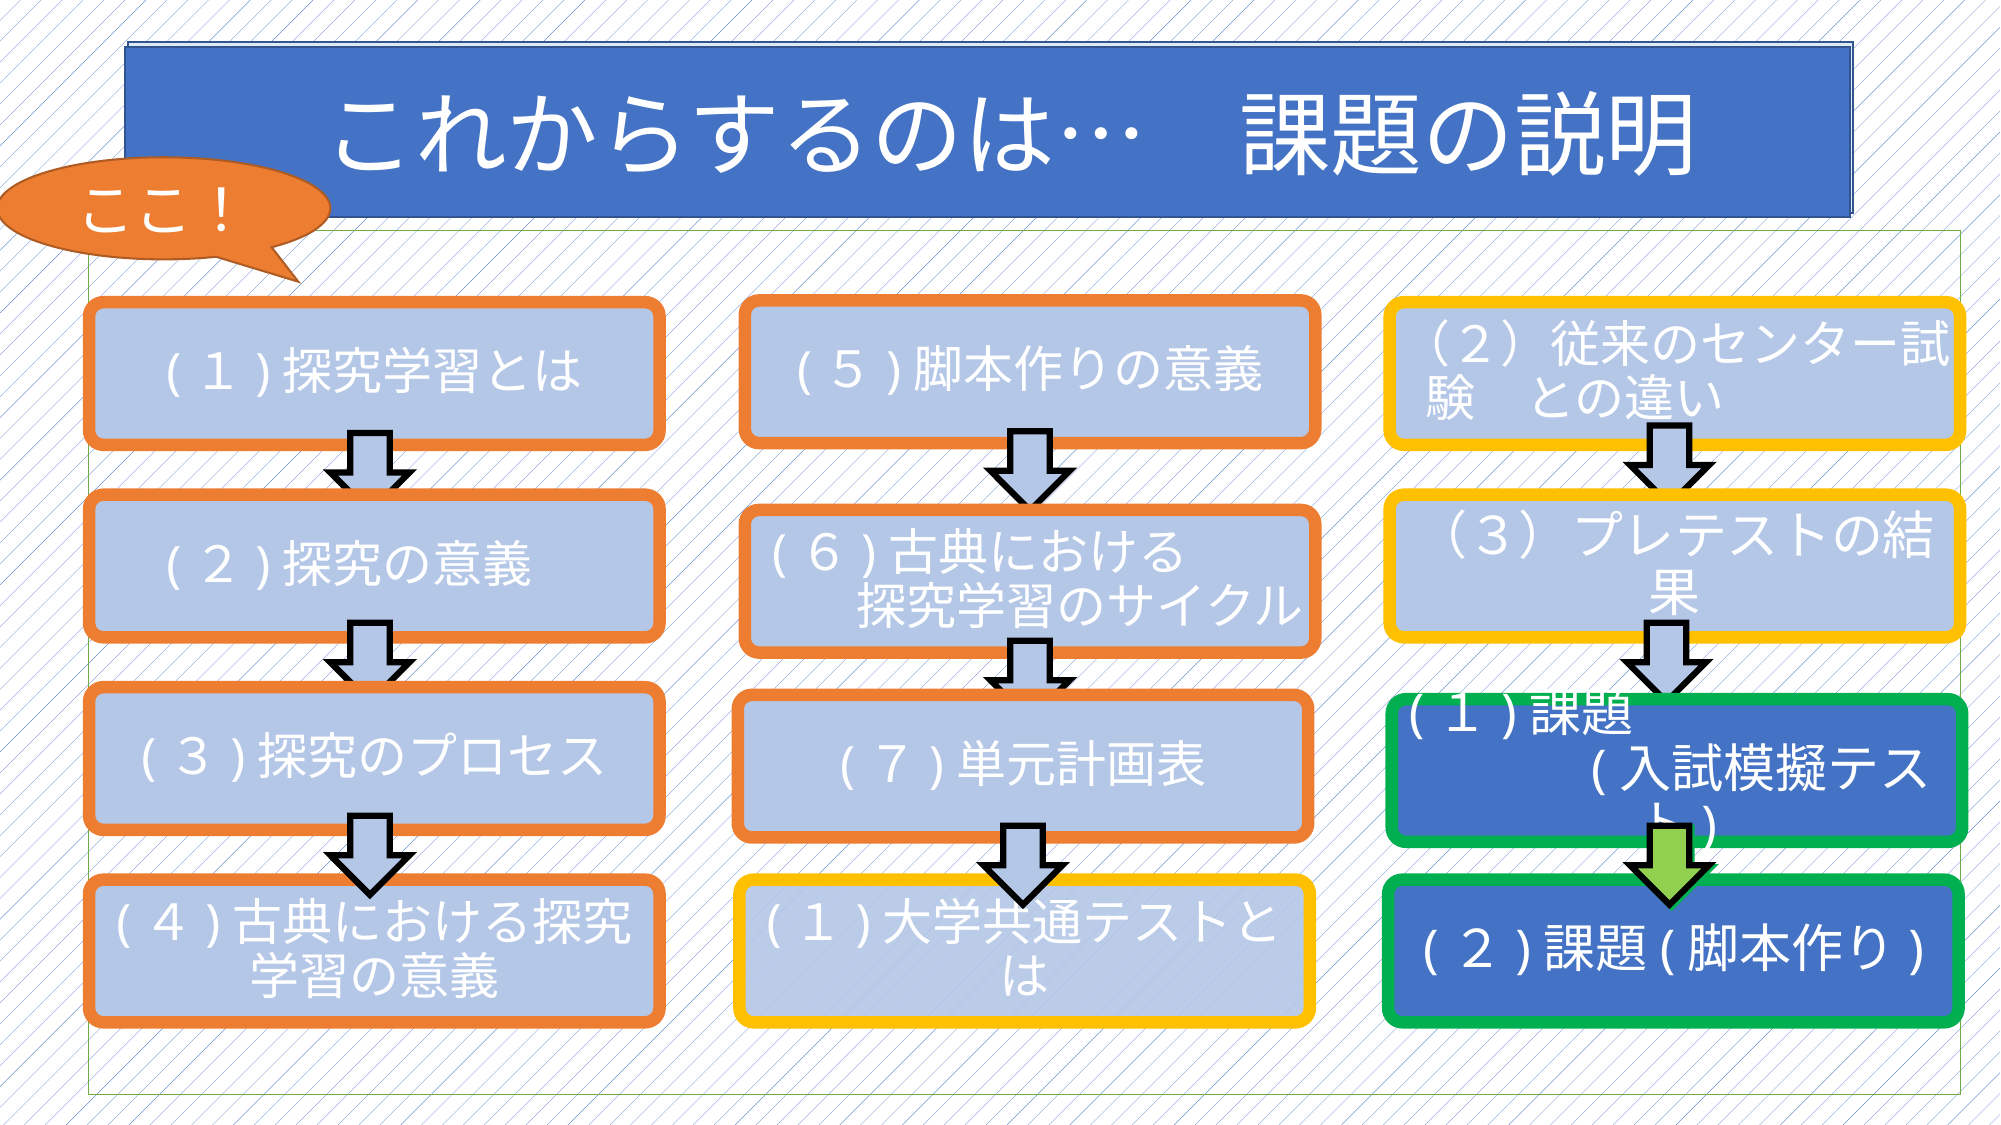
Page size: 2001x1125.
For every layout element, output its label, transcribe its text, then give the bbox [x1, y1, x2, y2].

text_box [89, 687, 660, 895]
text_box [737, 694, 1309, 905]
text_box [744, 509, 1316, 720]
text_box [1389, 494, 1961, 699]
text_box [1389, 302, 1961, 494]
text_box ここ！ [0, 156, 332, 284]
text_box (４)古典における探究学習の意義 [88, 888, 661, 1024]
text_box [89, 302, 660, 494]
text_box これからするのは… 課題の説明 [124, 46, 1851, 218]
text_box (１)大学共通テストとは [738, 886, 1311, 1024]
text_box はじめに [127, 41, 1854, 214]
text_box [744, 300, 1316, 509]
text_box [89, 494, 660, 687]
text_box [1388, 699, 1963, 1023]
text_box [88, 230, 1961, 1095]
